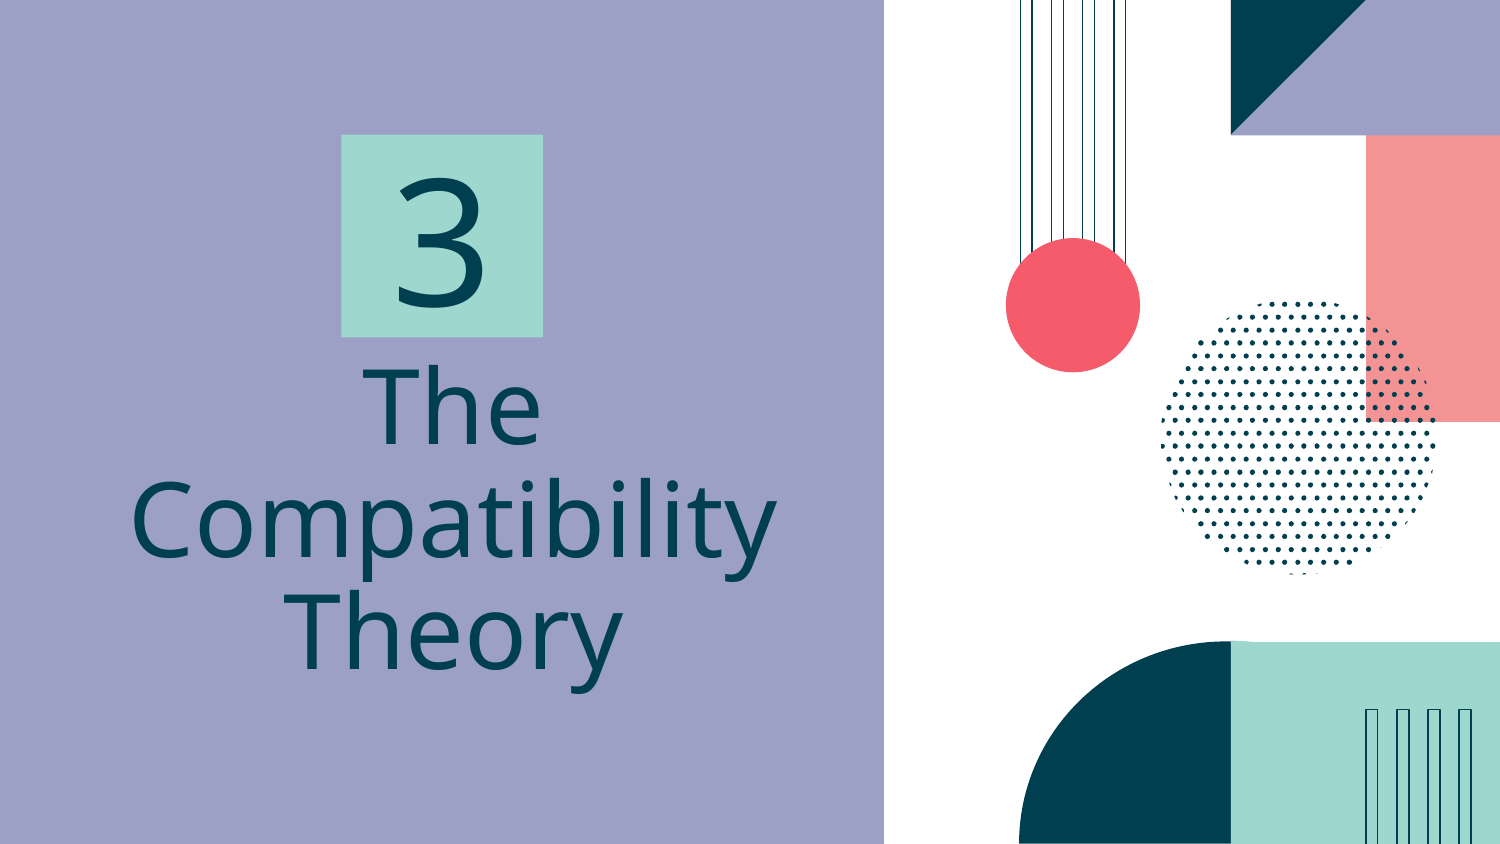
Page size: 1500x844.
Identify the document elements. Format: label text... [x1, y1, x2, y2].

title 3 [341, 134, 544, 338]
title The Compatibility Theory [83, 405, 802, 643]
